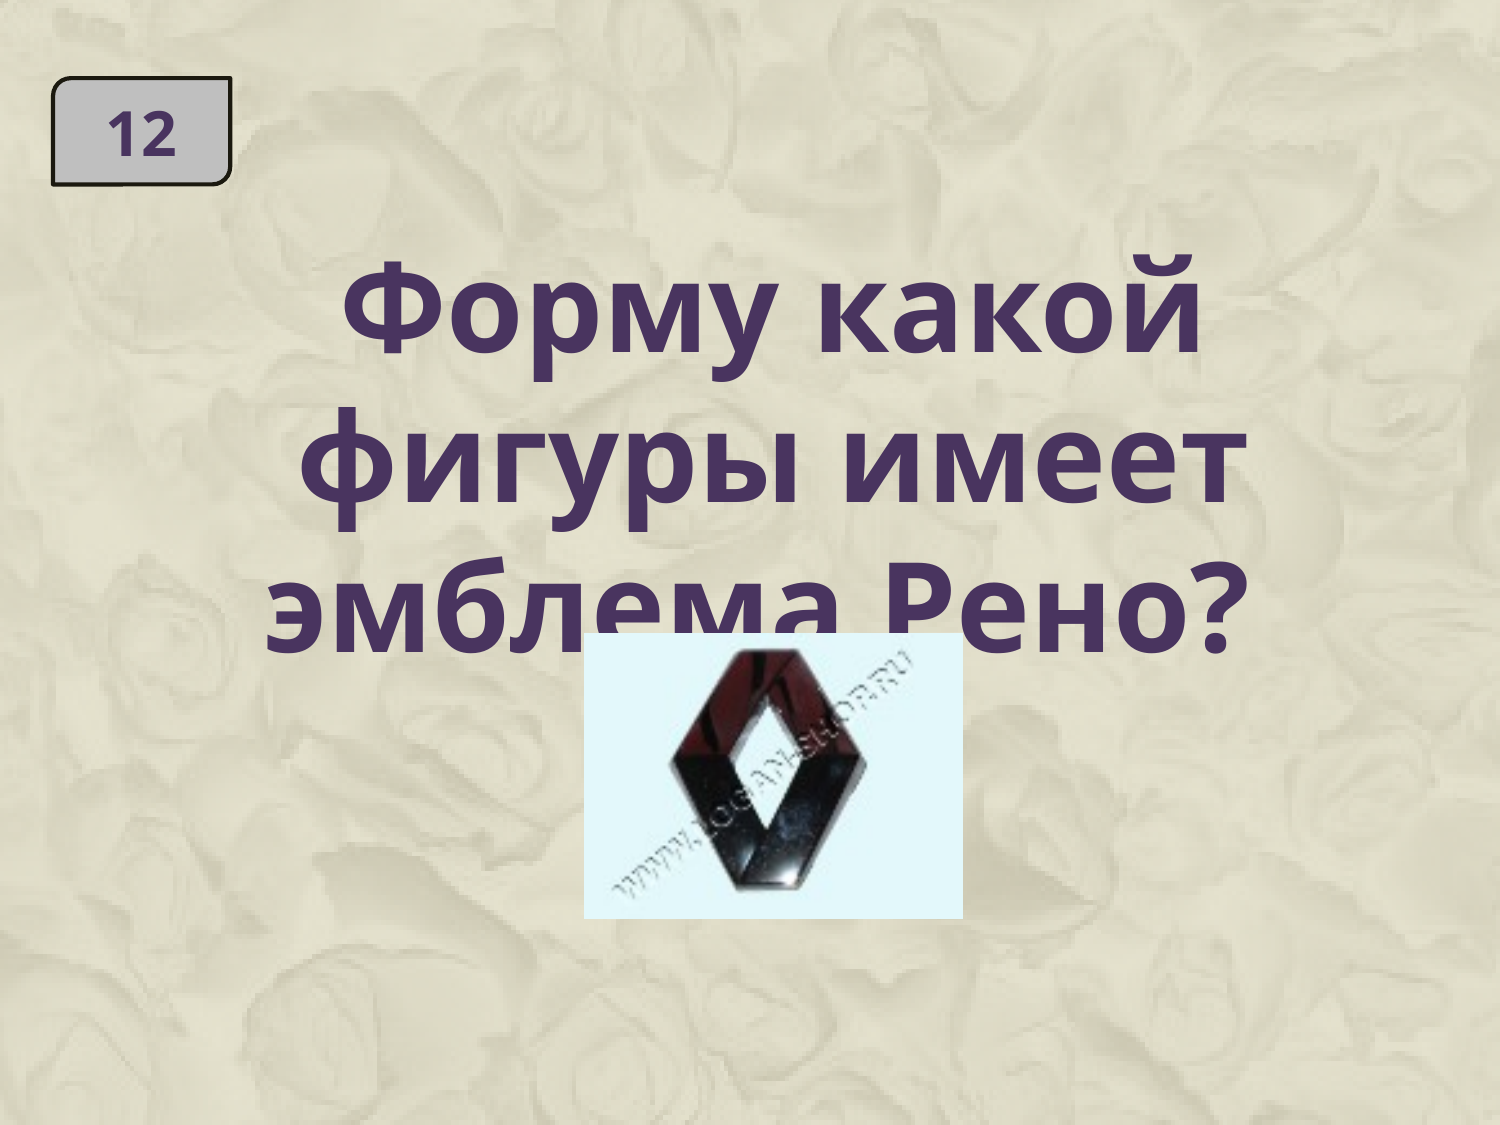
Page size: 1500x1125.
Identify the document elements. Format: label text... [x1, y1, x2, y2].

text_box 12 [50, 76, 233, 187]
text_box Форму какой фигуры имеет эмблема Рено? [112, 219, 1435, 685]
picture [584, 633, 963, 919]
